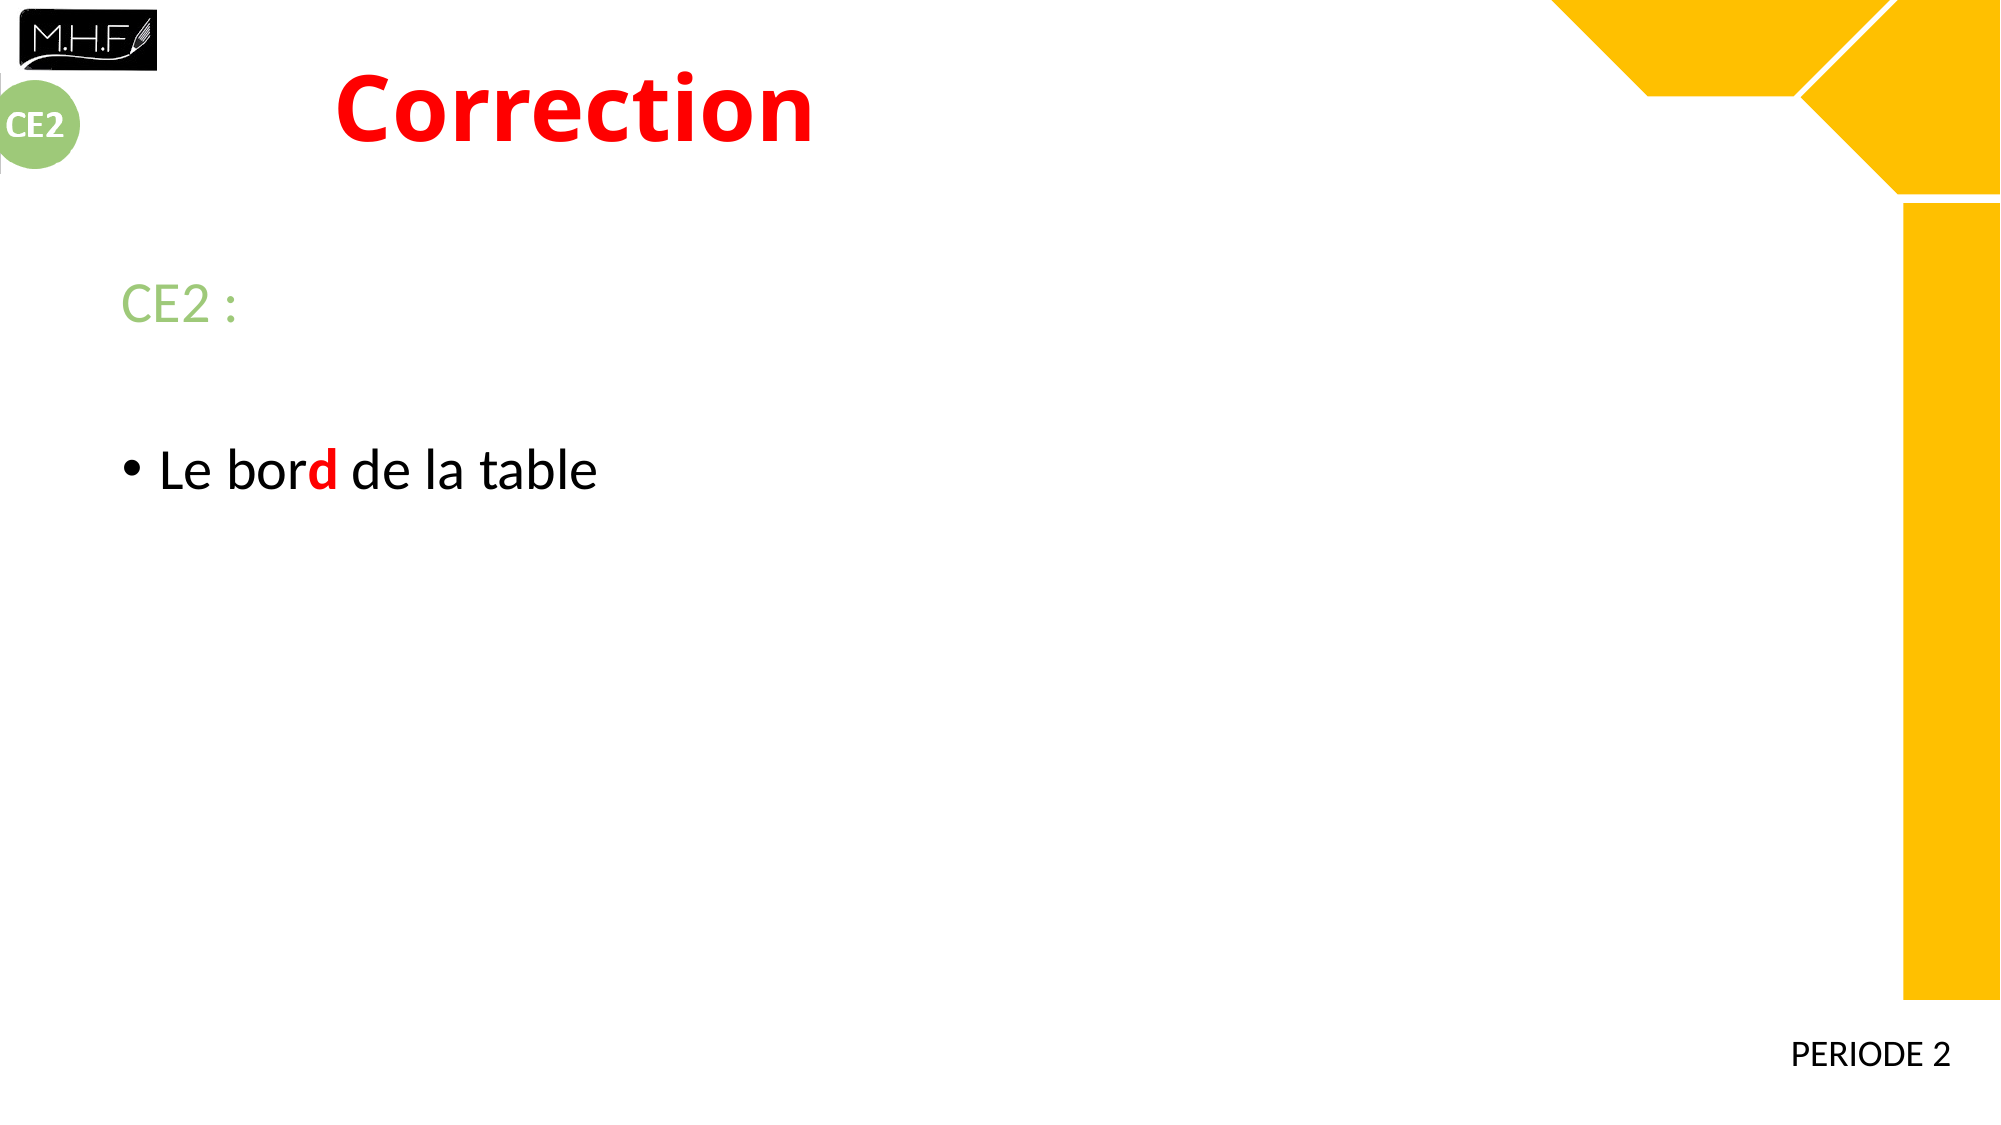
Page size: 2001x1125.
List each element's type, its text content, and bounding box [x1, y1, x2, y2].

text_box [1799, 0, 2000, 196]
text_box PERIODE 2 [1362, 1021, 1967, 1125]
title Correction [318, 3, 1865, 221]
text_box [1902, 202, 2000, 1001]
picture [0, 7, 157, 174]
text_box CE2 : Le bord de la table [106, 264, 929, 979]
text_box [1549, 0, 1892, 98]
